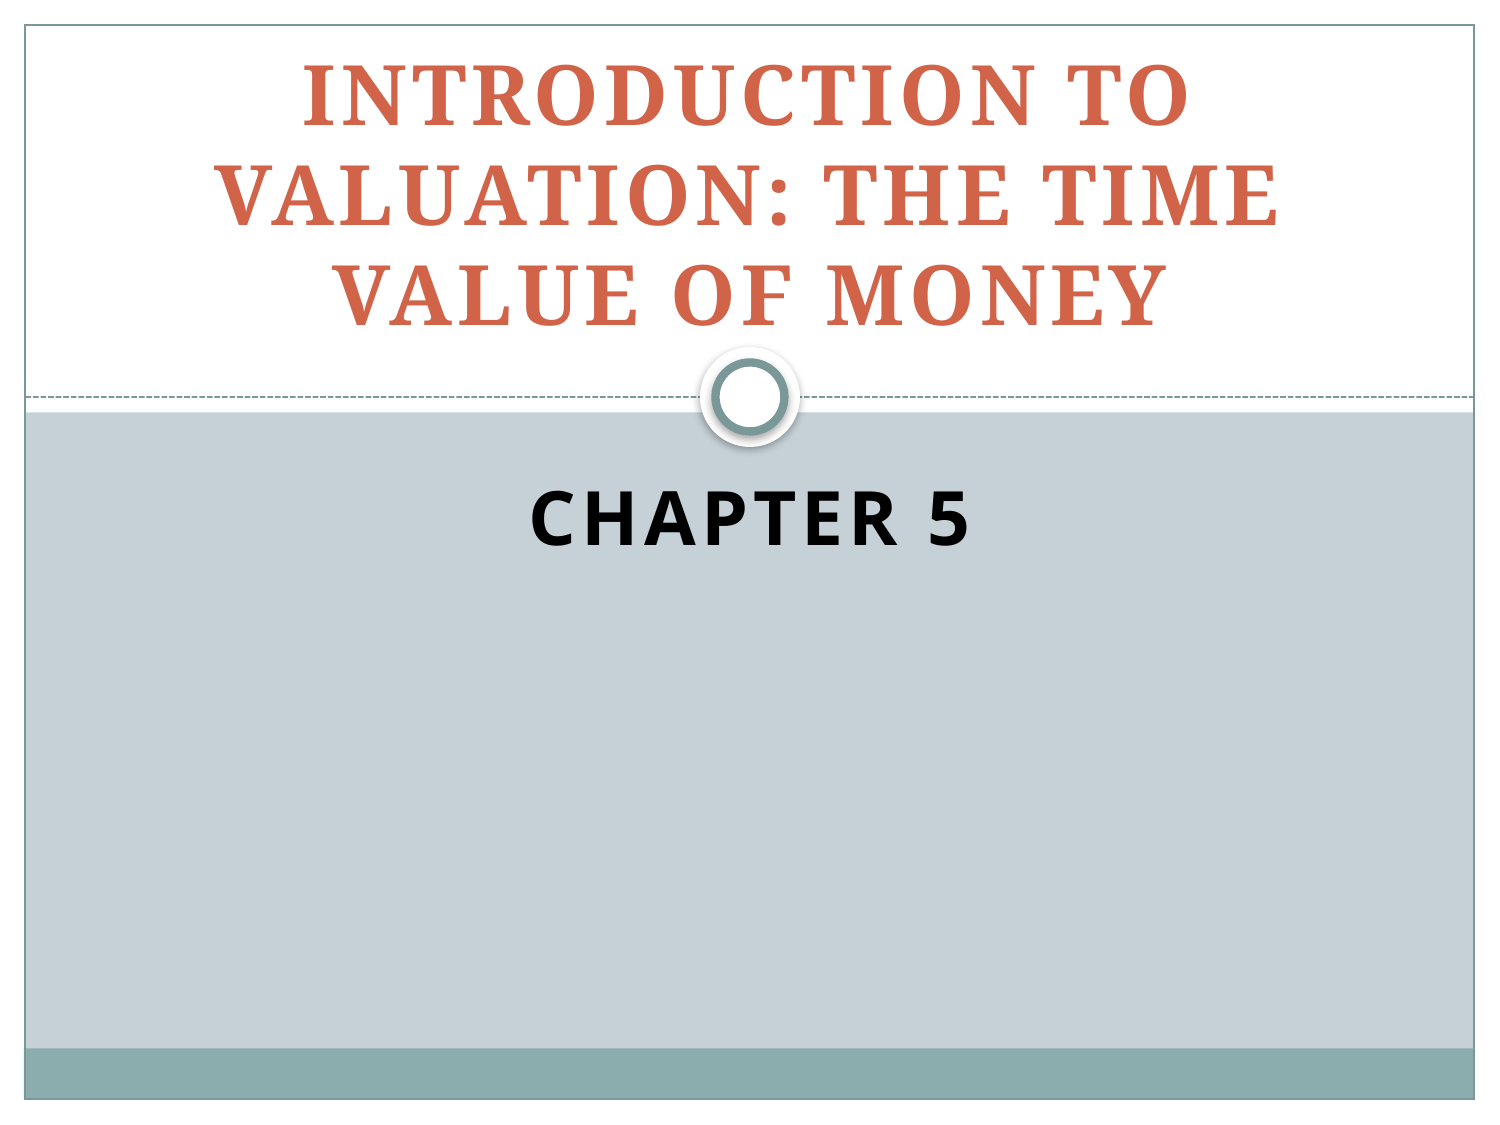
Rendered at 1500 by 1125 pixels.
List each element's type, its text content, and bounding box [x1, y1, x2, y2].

title Introduction to Valuation: The Time Value of Money [112, 62, 1388, 350]
subtitle Chapter 5 [225, 462, 1275, 750]
